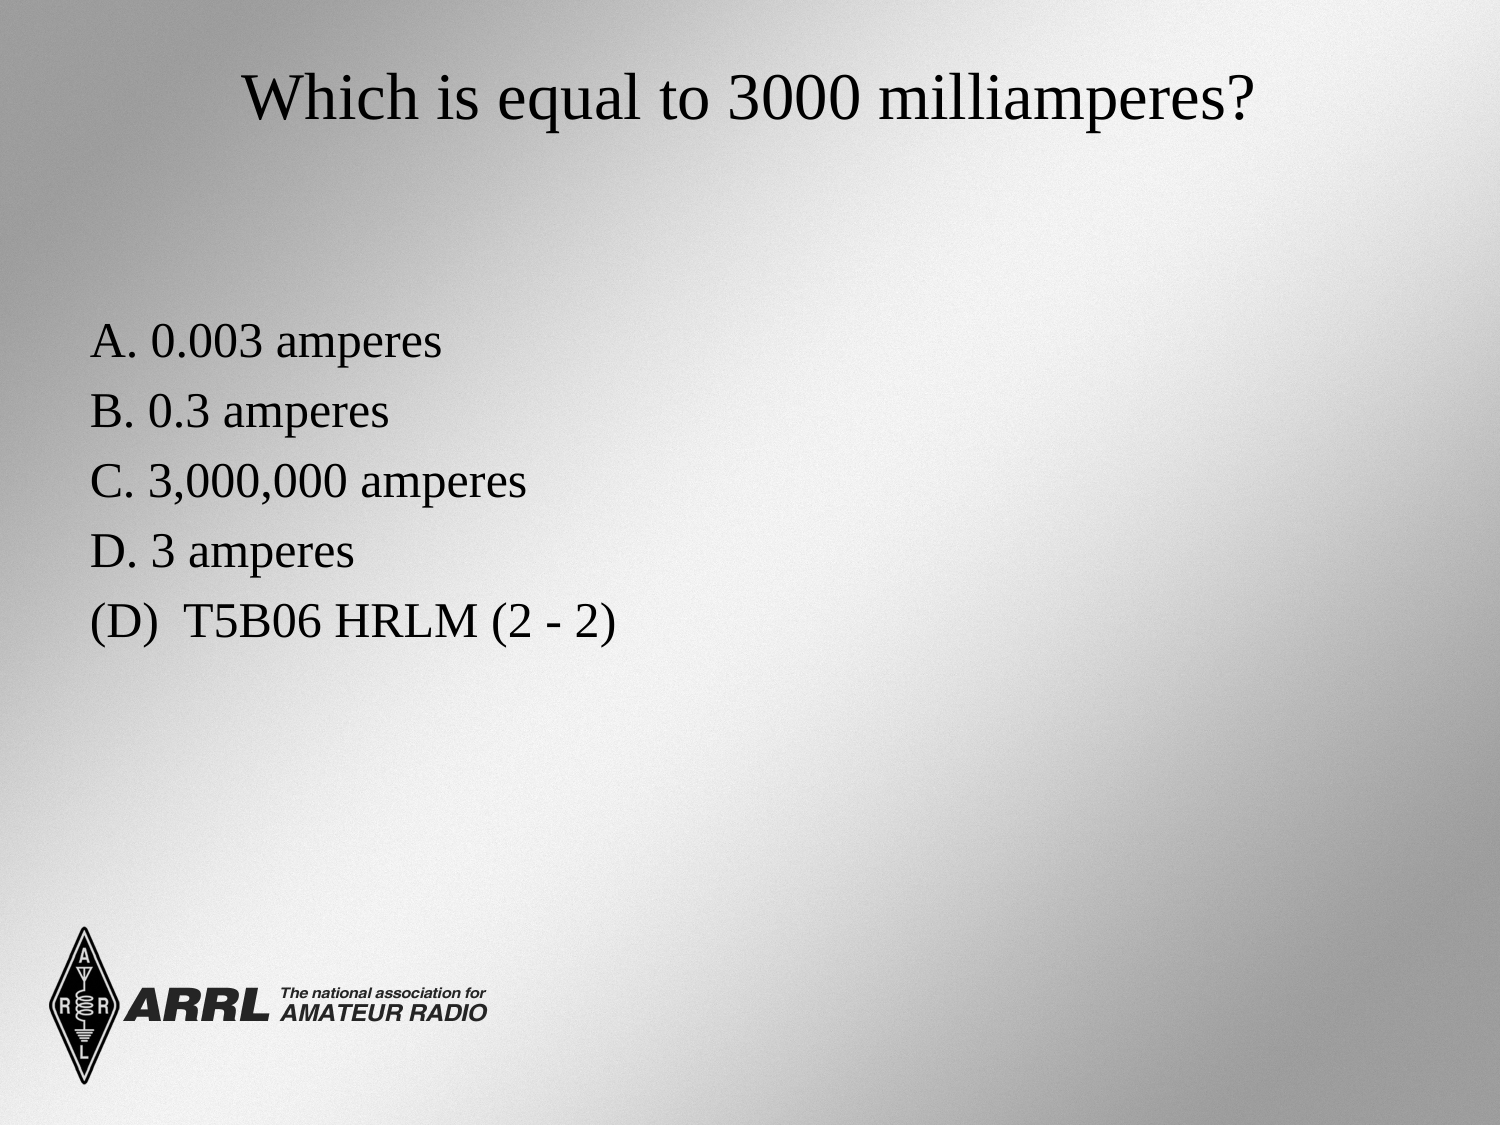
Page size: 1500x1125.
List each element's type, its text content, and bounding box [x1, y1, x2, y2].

list A. 0.003 amperes B. 0.3 amperes C. 3,000,000 amperes D. 3 amperes (D) T5B06 HRLM (2 - 2) [75, 299, 1425, 1005]
title Which is equal to 3000 milliamperes? [75, 45, 1425, 233]
picture [0, 0, 1500, 1125]
